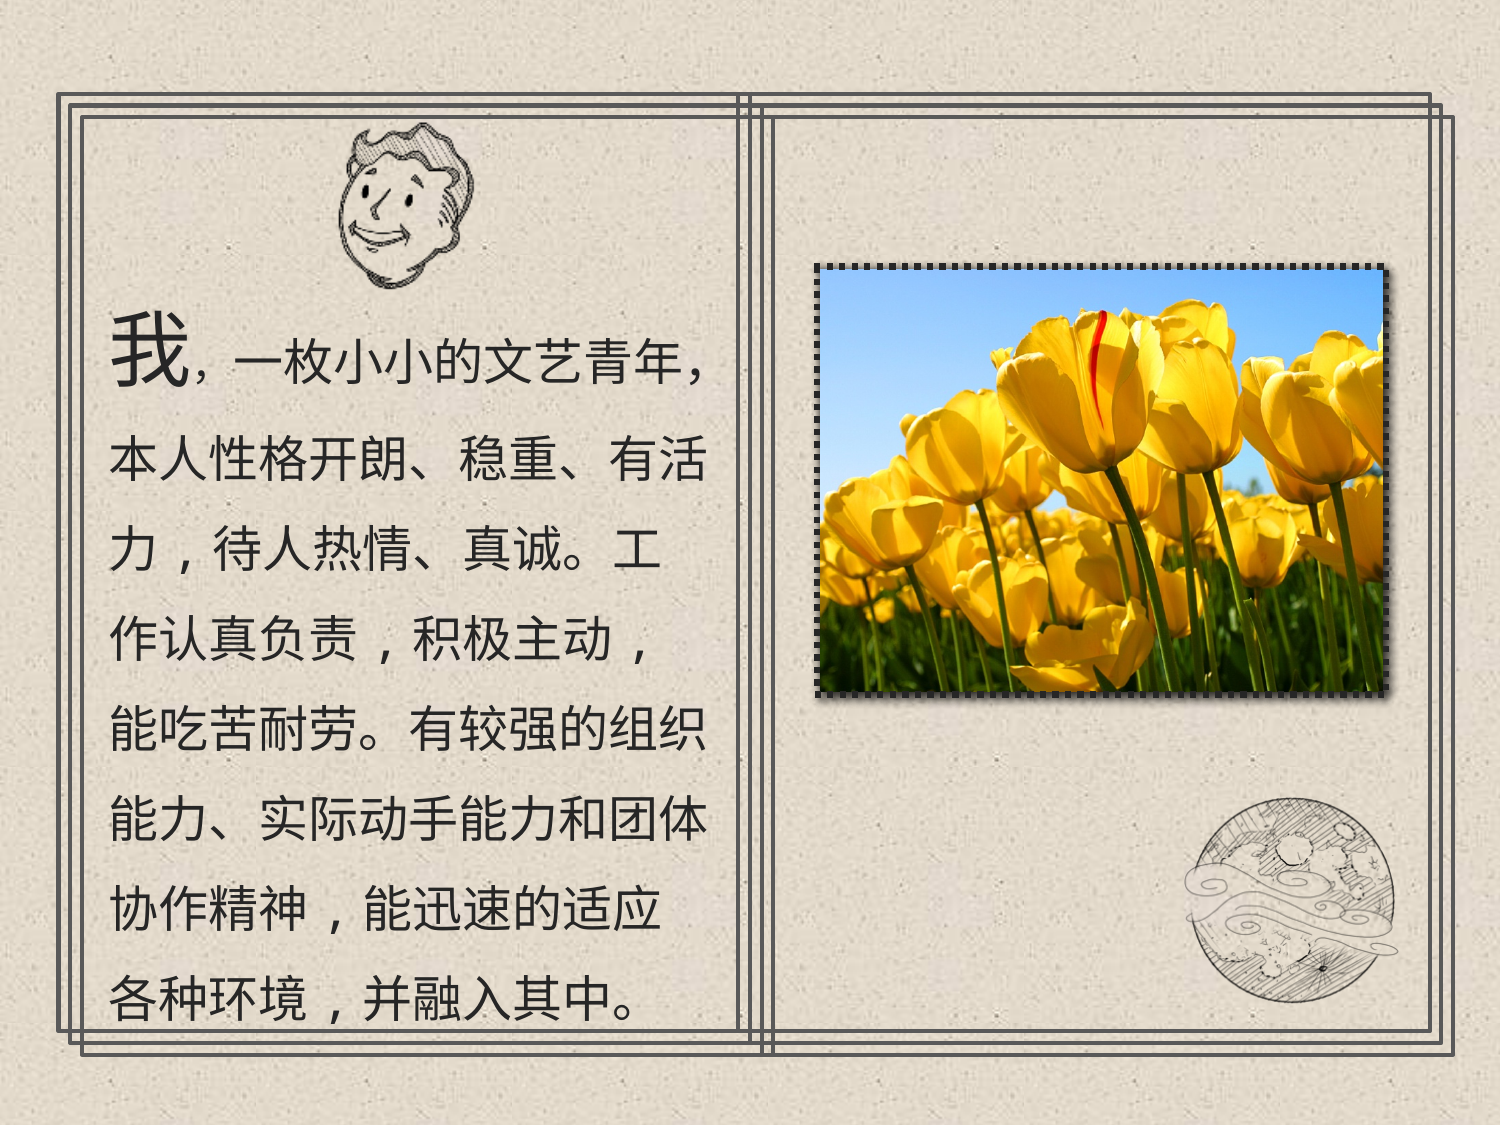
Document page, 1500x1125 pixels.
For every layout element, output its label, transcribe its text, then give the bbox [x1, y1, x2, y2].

text_box [503, 103, 736, 115]
text_box [80, 115, 760, 1057]
picture [0, 0, 1500, 1125]
text_box [56, 92, 736, 1033]
text_box [68, 103, 304, 1045]
text_box [748, 103, 1443, 1045]
text_box 我，一枚小小的文艺青年，本人性格开朗、稳重、有活力,待人热情、真诚。工作认真负责,积极主动,能吃苦耐劳。有较强的组织能力、实际动手能力和团体协作精神,能迅速的适应各种环境,并融入其中。 [93, 240, 727, 1035]
text_box [736, 92, 1432, 1033]
text_box [760, 115, 1455, 1057]
